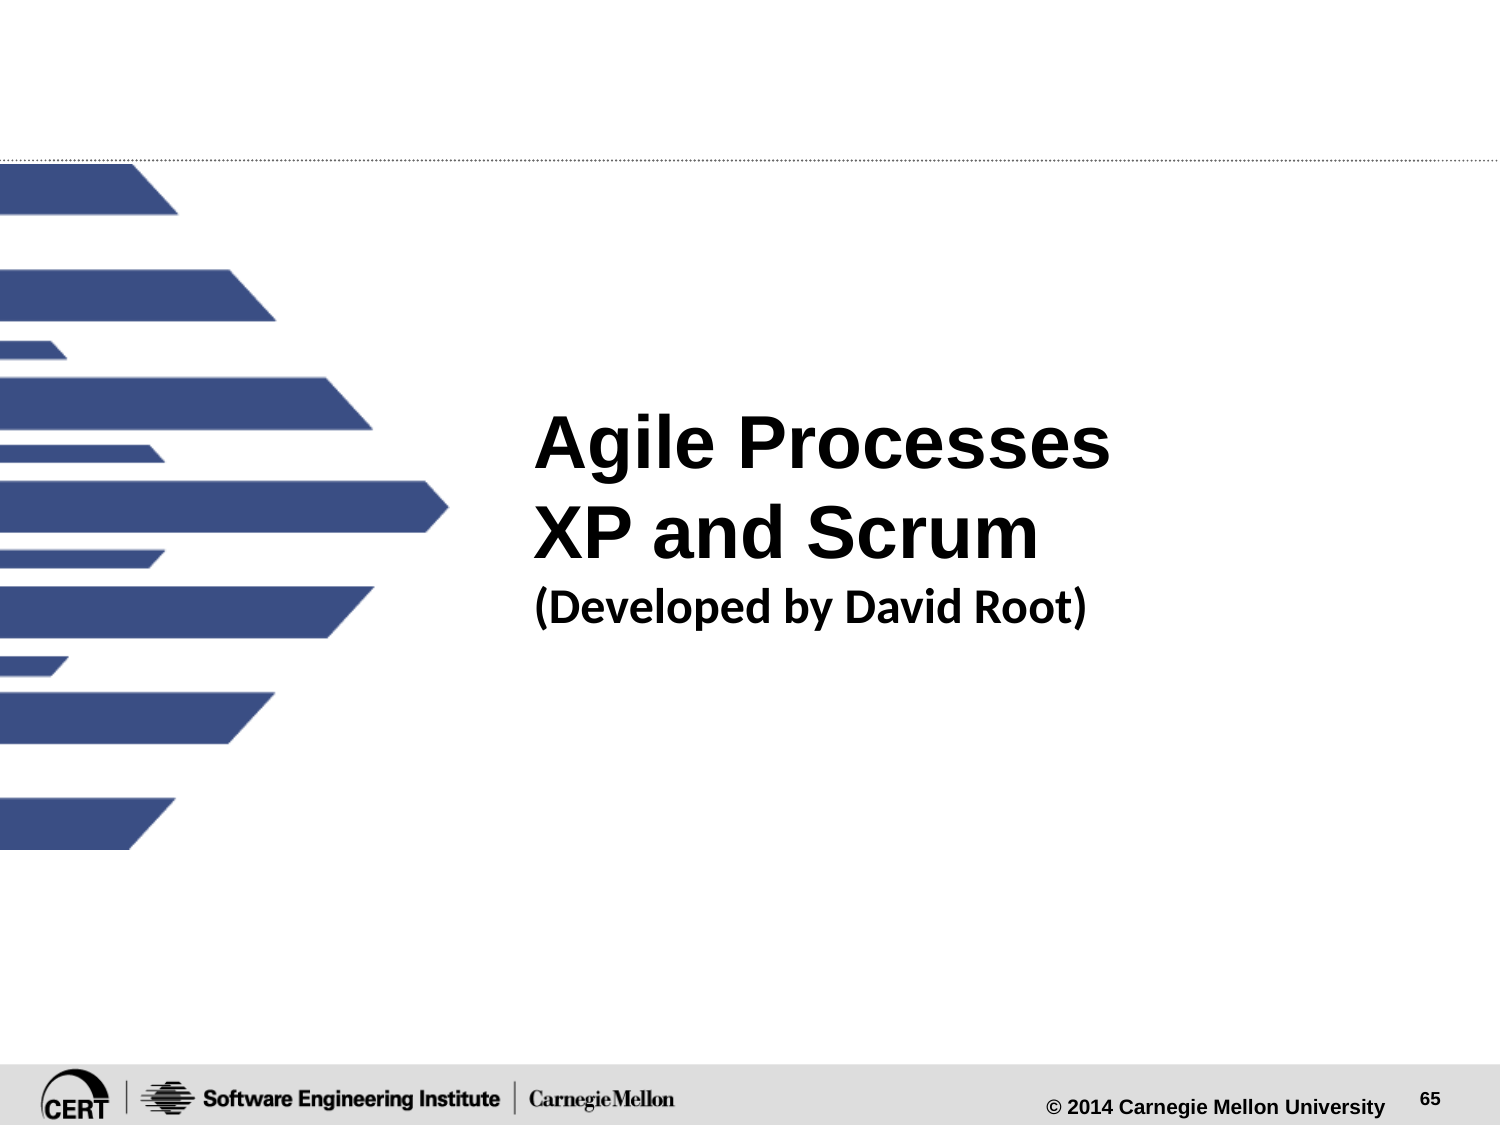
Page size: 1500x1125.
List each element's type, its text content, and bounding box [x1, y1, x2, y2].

text_box Agile Processes XP and Scrum (Developed by David Root) [518, 399, 1469, 717]
picture [24, 1065, 688, 1125]
picture [0, 164, 450, 851]
